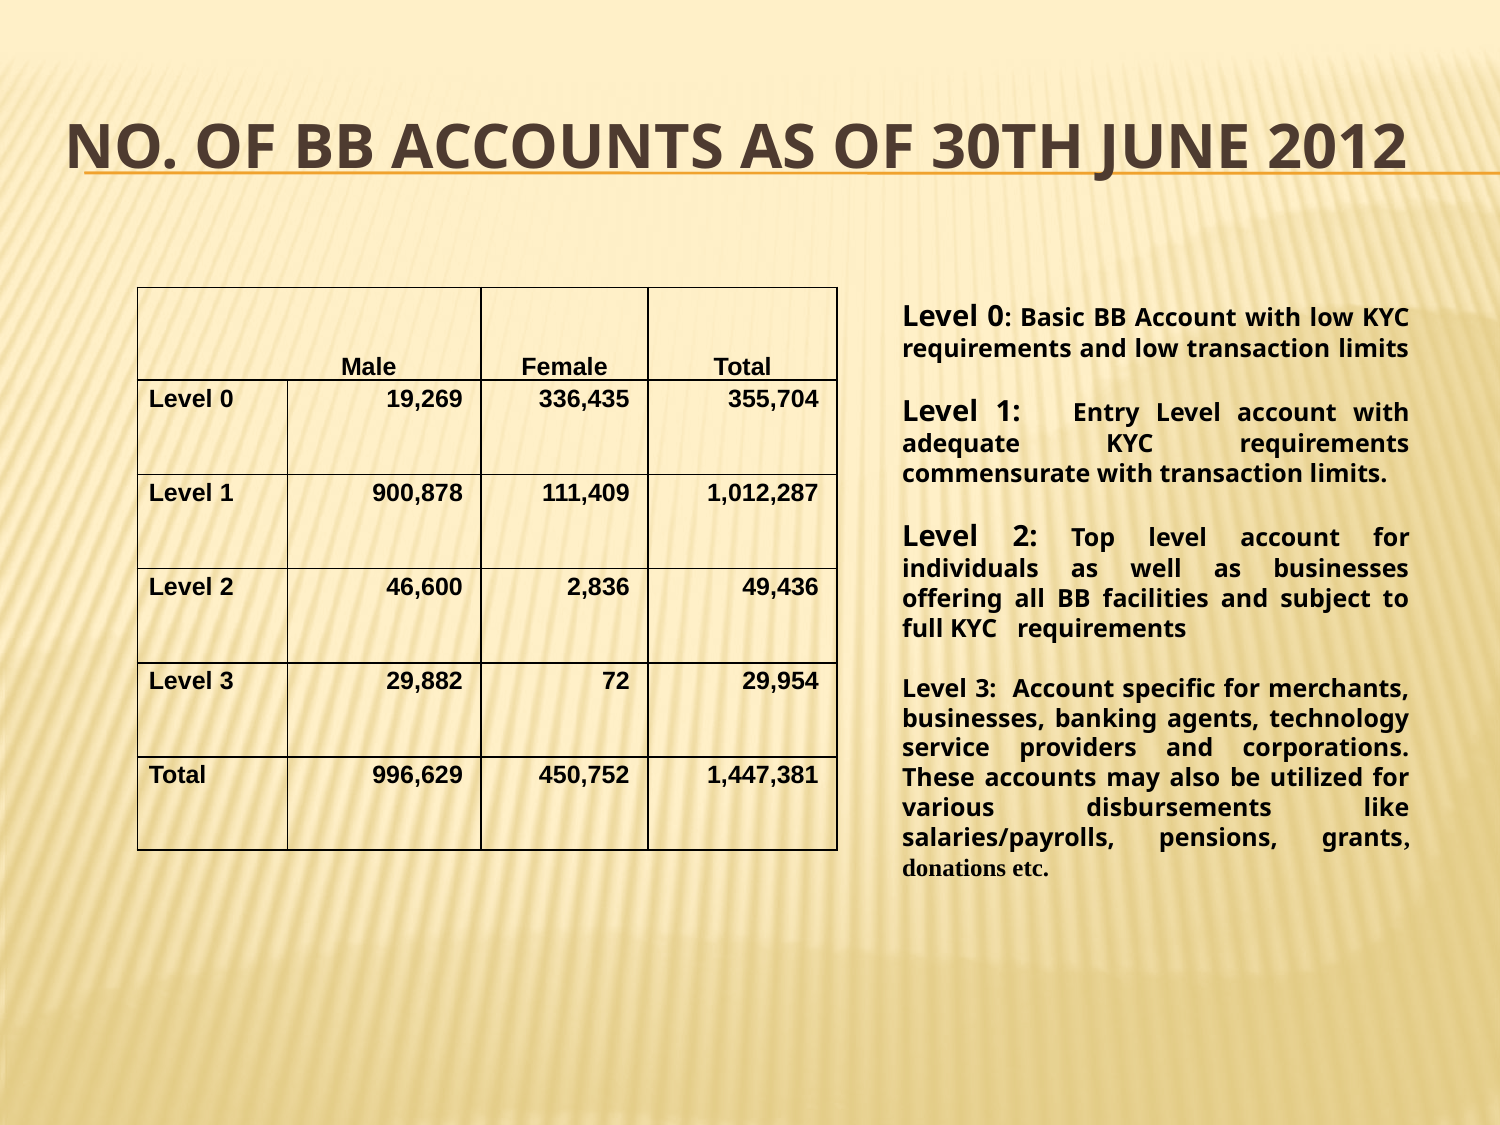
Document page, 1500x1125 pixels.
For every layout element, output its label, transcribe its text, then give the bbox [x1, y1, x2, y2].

table_cell 336,435 [482, 381, 647, 474]
table_cell Total [138, 758, 287, 849]
table_header Male [138, 288, 480, 379]
table_cell 1,012,287 [649, 475, 836, 568]
table_header Female [482, 288, 647, 379]
table_cell 29,954 [649, 664, 836, 756]
table_cell 19,269 [288, 381, 480, 474]
list [49, 237, 1476, 998]
table_cell Level 1 [138, 475, 287, 568]
table_cell 996,629 [288, 758, 480, 849]
table_cell 1,447,381 [649, 758, 836, 849]
table_cell 900,878 [288, 475, 480, 568]
table_cell 2,836 [482, 569, 647, 662]
table_cell 29,882 [288, 664, 480, 756]
title No. of BB Accounts as of 30th June 2012 [50, 75, 1475, 213]
table_cell 72 [482, 664, 647, 756]
table_cell 46,600 [288, 569, 480, 662]
text_box Level 0: Basic BB Account with low KYC requirements and low transaction limits Level 1: Entry Level account with adequate KYC requirements commensurate with transaction limits. Level 2: Top level account for individuals as well as businesses offering all BB facilities and subject to full KYC requirements Level 3: Account specific for merchants, businesses, banking agents, technology service providers and corporations. These accounts may also be utilized for various disbursements like salaries/payrolls, pensions, grants, donations etc. [887, 290, 1425, 919]
table_cell 49,436 [649, 569, 836, 662]
table_cell Level 3 [138, 664, 287, 756]
table_cell Level 0 [138, 381, 287, 474]
table_header Total [649, 288, 836, 379]
table_cell 450,752 [482, 758, 647, 849]
table_cell Level 2 [138, 569, 287, 662]
table_cell 355,704 [649, 381, 836, 474]
table_cell 111,409 [482, 475, 647, 568]
